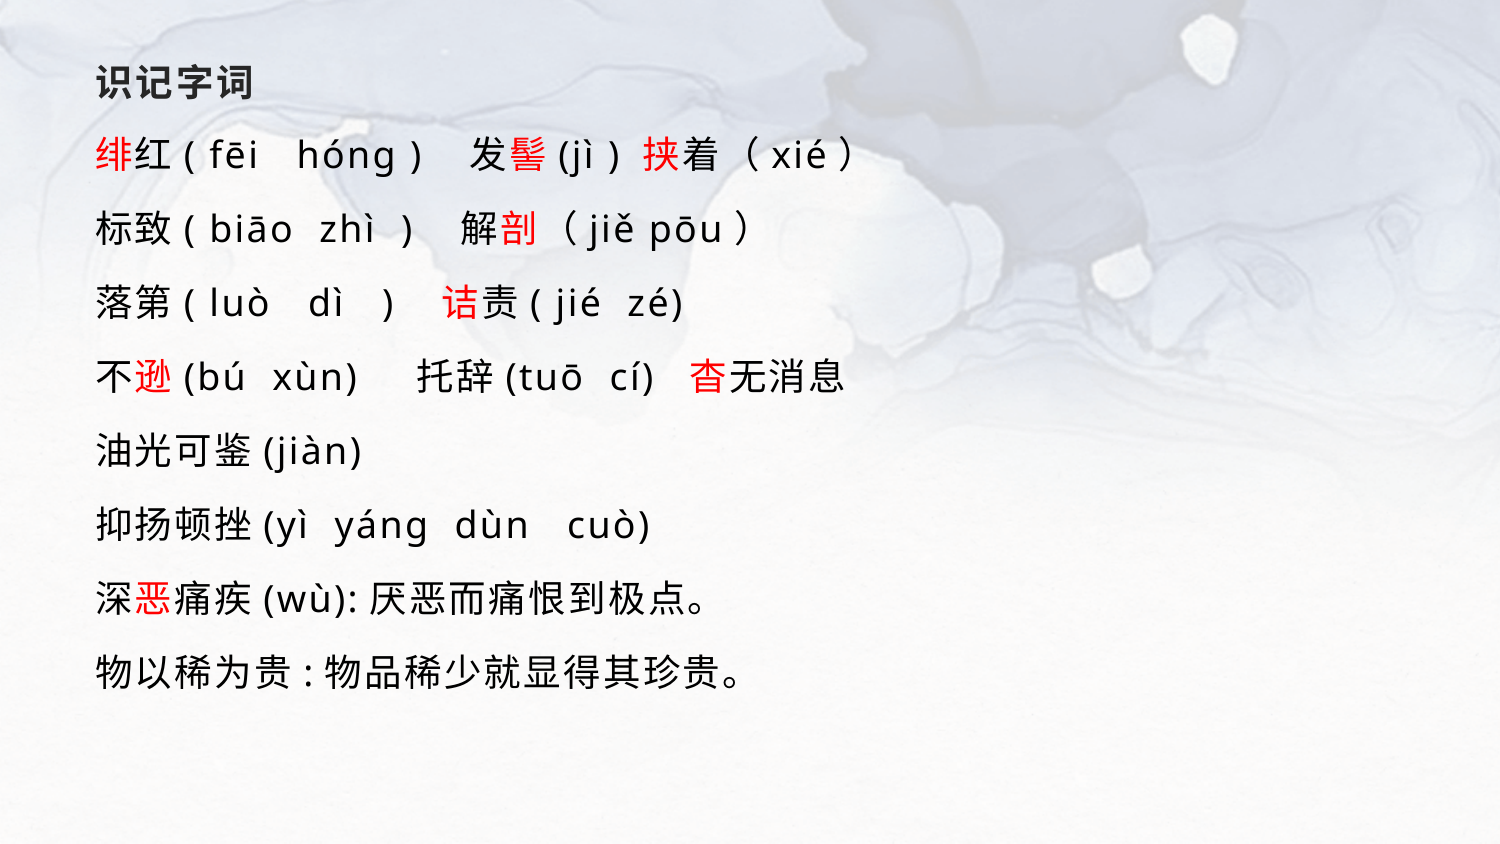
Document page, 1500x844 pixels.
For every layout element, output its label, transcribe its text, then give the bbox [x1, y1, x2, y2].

list 绯红( fēi hóng ) 发髻(jì ) 挟着（xié） 标致( biāo zhì ) 解剖（jiě pōu） 落第( luò dì ) 诘责( jié zé) 不逊(bú xùn) 托辞(tuō cí) 杳无消息 油光可鉴(jiàn) 抑扬顿挫(yì yáng dùn cuò) 深恶痛疾(wù):厌恶而痛恨到极点。 物以稀为贵:物品稀少就显得其珍贵。 [82, 117, 1418, 781]
picture [0, 0, 1500, 844]
title 识记字词 [82, 54, 1418, 109]
